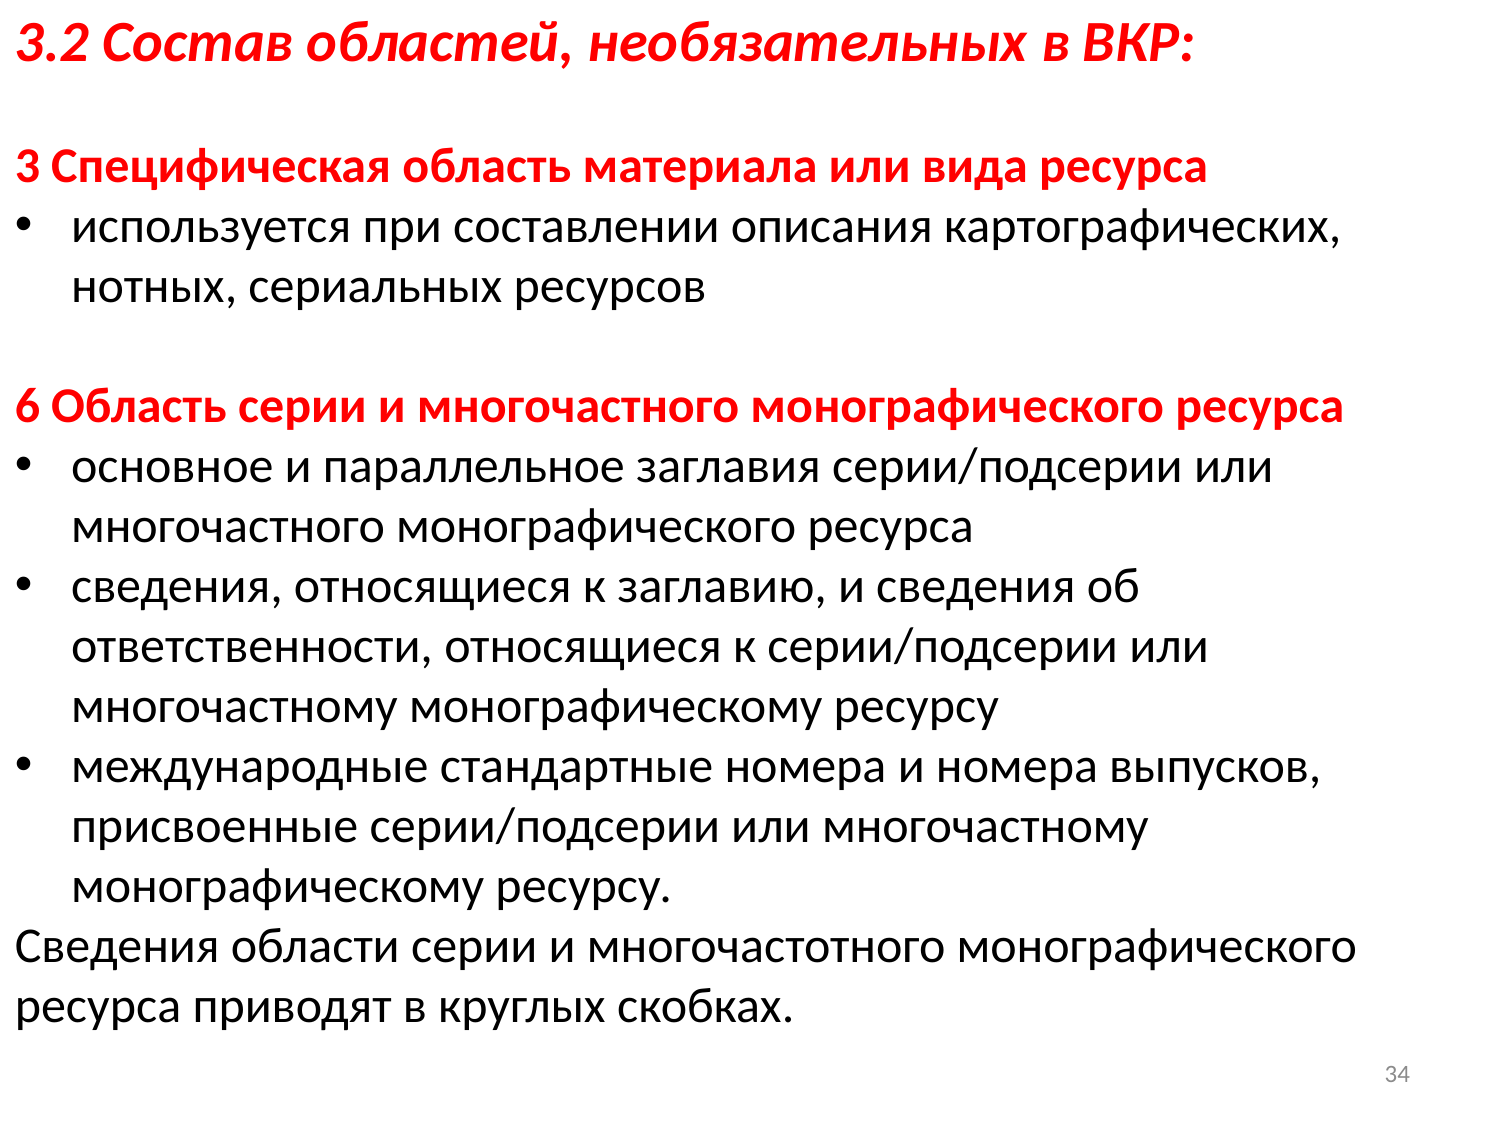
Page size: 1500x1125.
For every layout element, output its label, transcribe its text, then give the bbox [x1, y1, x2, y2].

text_box 3.2 Состав областей, необязательных в ВКР: 3 Специфическая область материала или вида ресурса используется при составлении описания картографических, нотных, сериальных ресурсов 6 Область серии и многочастного монографического ресурса основное и параллельное заглавия серии/подсерии или многочастного монографического ресурса сведения, относящиеся к заглавию, и сведения об ответственности, относящиеся к серии/подсерии или многочастному монографическому ресурсу международные стандартные номера и номера выпусков, присвоенные серии/подсерии или многочастному монографическому ресурсу. Сведения области серии и многочастотного монографического ресурса приводят в круглых скобках. [0, 0, 1483, 1041]
slide_number 34 [1074, 1042, 1425, 1103]
